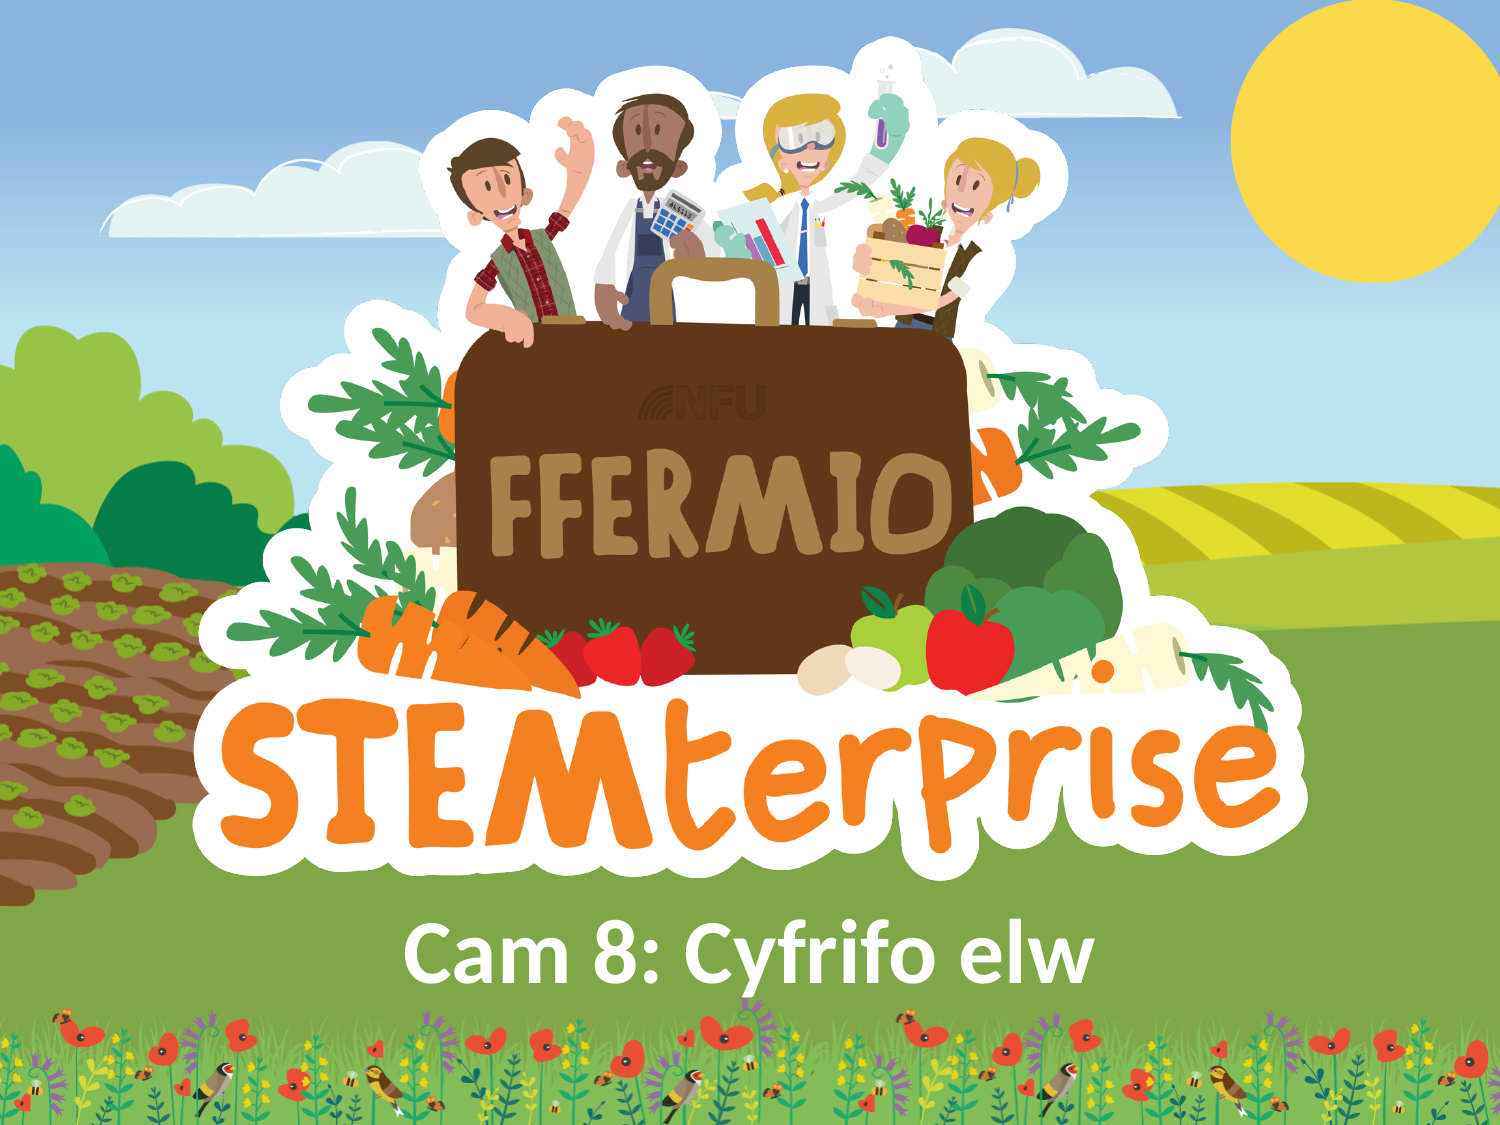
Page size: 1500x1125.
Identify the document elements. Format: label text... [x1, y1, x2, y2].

title Cam 8: Cyfrifo elw [41, 857, 1459, 1035]
picture [0, 0, 1500, 1125]
